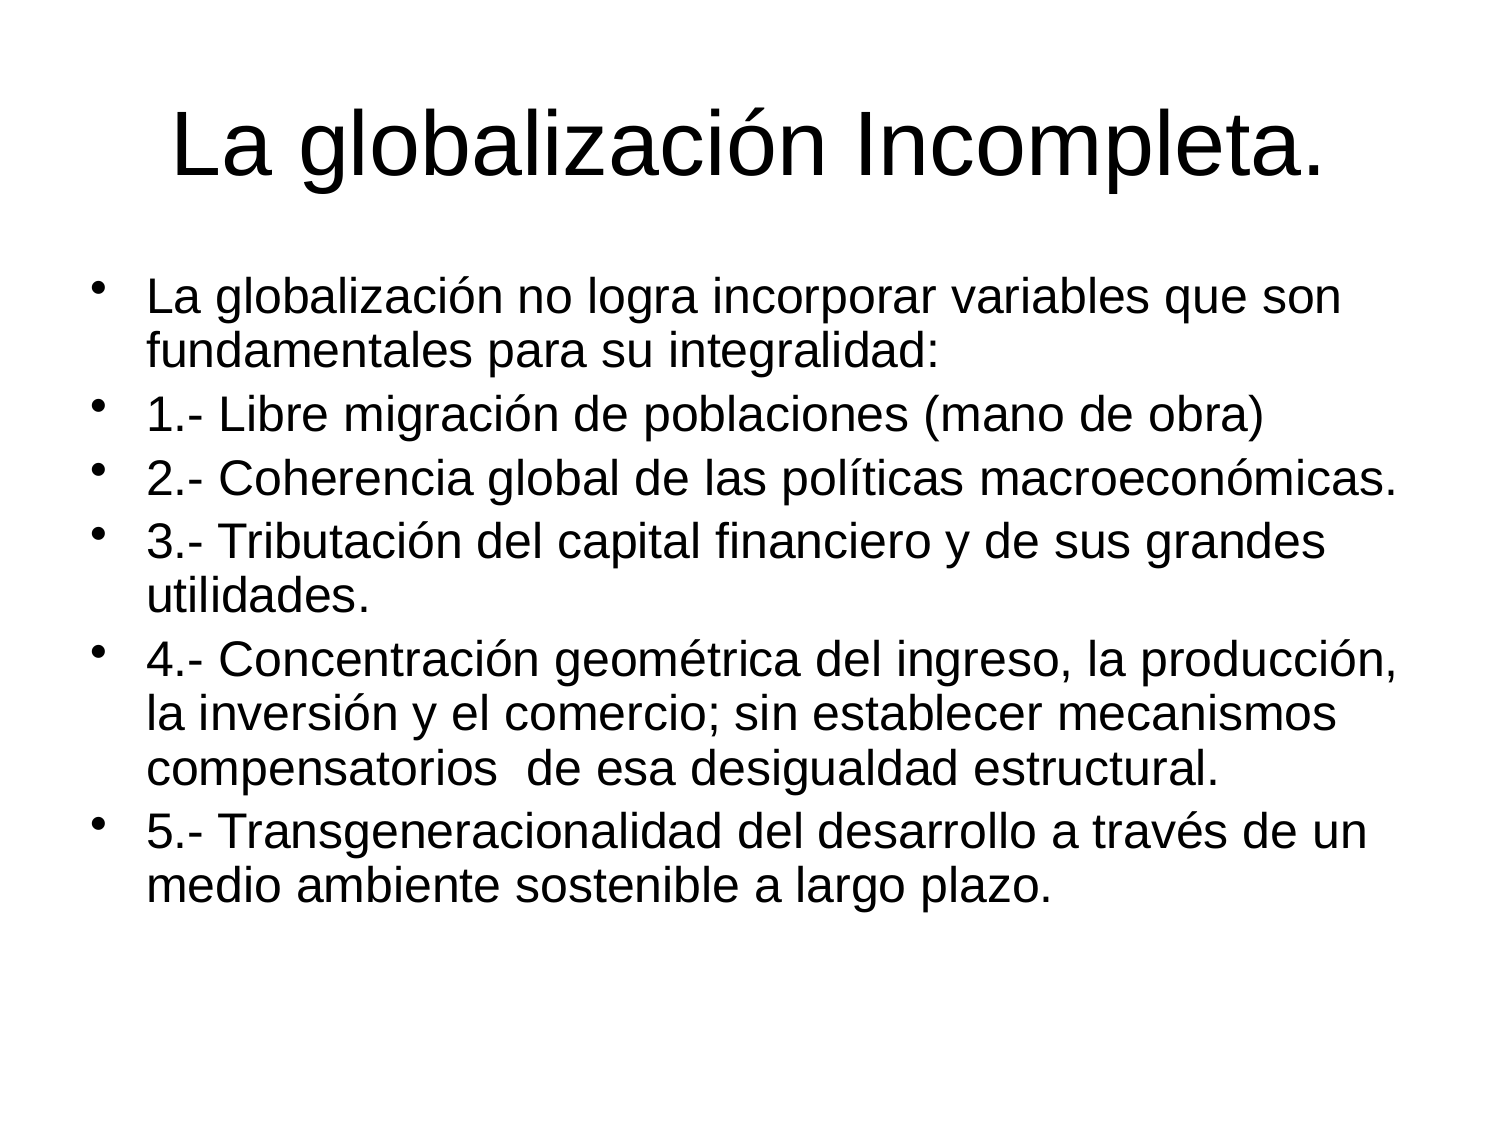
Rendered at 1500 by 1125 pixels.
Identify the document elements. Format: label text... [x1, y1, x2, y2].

list La globalización no logra incorporar variables que son fundamentales para su integralidad: 1.- Libre migración de poblaciones (mano de obra) 2.- Coherencia global de las políticas macroeconómicas. 3.- Tributación del capital financiero y de sus grandes utilidades. 4.- Concentración geométrica del ingreso, la producción, la inversión y el comercio; sin establecer mecanismos compensatorios de esa desigualdad estructural. 5.- Transgeneracionalidad del desarrollo a través de un medio ambiente sostenible a largo plazo. [74, 262, 1426, 1006]
title La globalización Incompleta. [74, 44, 1426, 233]
